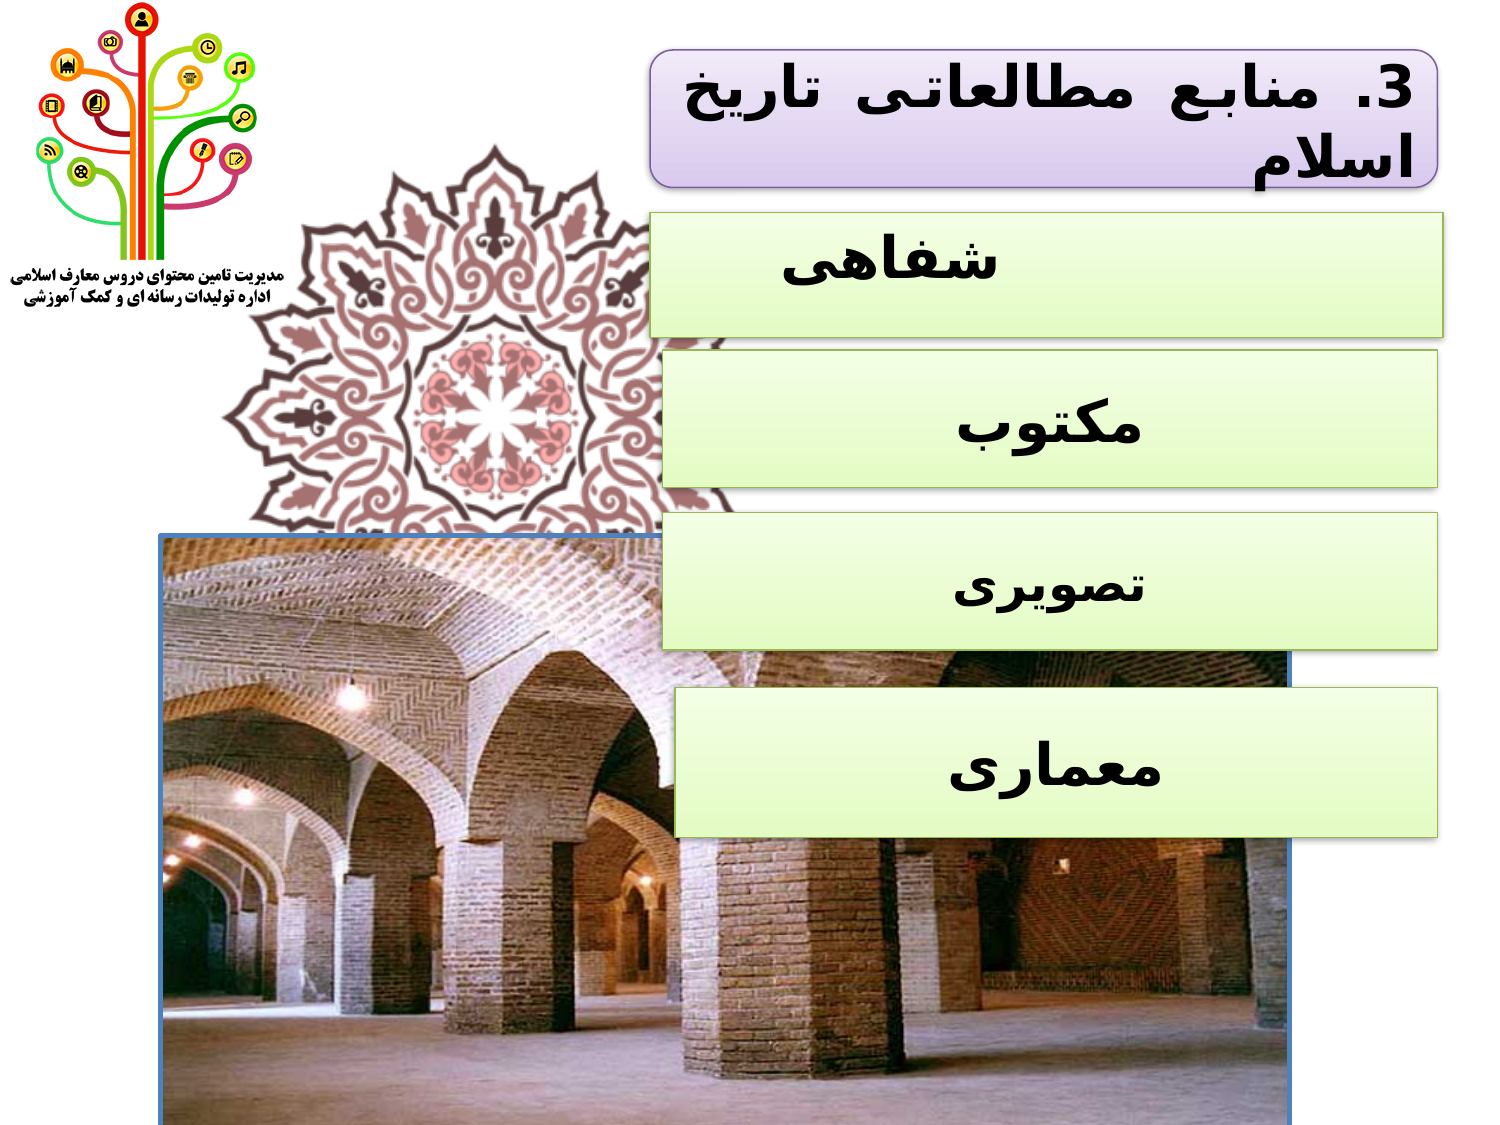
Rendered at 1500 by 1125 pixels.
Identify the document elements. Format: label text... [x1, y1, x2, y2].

list شفاهی [787, 212, 1444, 338]
text_box 3. منابع مطالعاتی تاریخ اسلام [649, 49, 1439, 189]
text_box مکتوب [787, 349, 1438, 488]
picture [0, 0, 1288, 1125]
text_box معماری [1291, 687, 1438, 838]
text_box تصویری [787, 512, 1438, 651]
